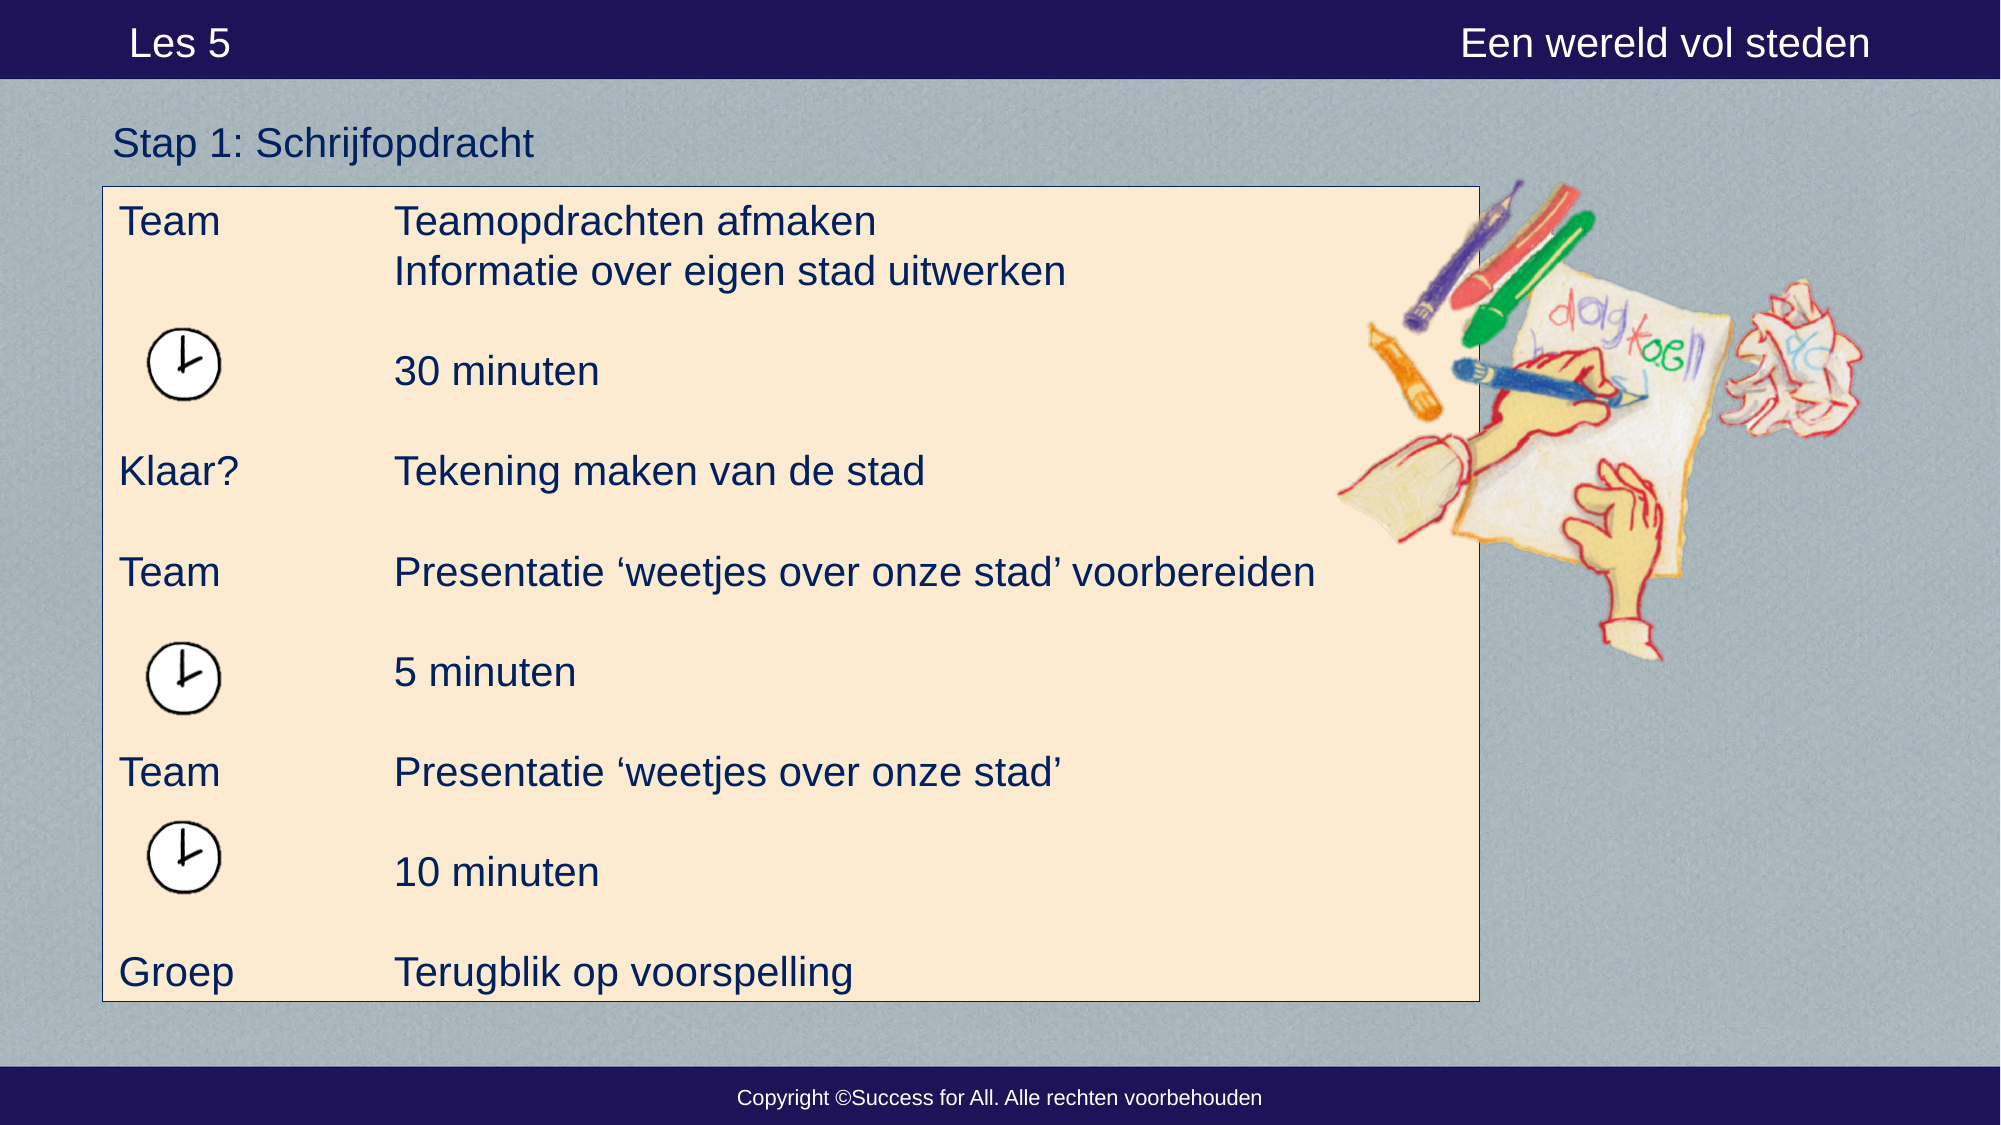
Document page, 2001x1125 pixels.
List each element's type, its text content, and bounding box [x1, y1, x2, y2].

text_box Copyright ©Success for All. Alle rechten voorbehouden [0, 1076, 2000, 1125]
text_box Stap 1: Schrijfopdracht [97, 108, 890, 174]
text_box Een wereld vol steden [999, 8, 1886, 73]
picture [0, 0, 2001, 1125]
text_box Les 5 [114, 8, 354, 73]
text_box Team Teamopdrachten afmaken Informatie over eigen stad uitwerken 30 minuten Klaar? Tekening maken van de stad Team Presentatie ‘weetjes over onze stad’ voorbereiden 5 minuten Team Presentatie ‘weetjes over onze stad’ 10 minuten Groep Terugblik op voorspelling [102, 186, 1480, 1002]
